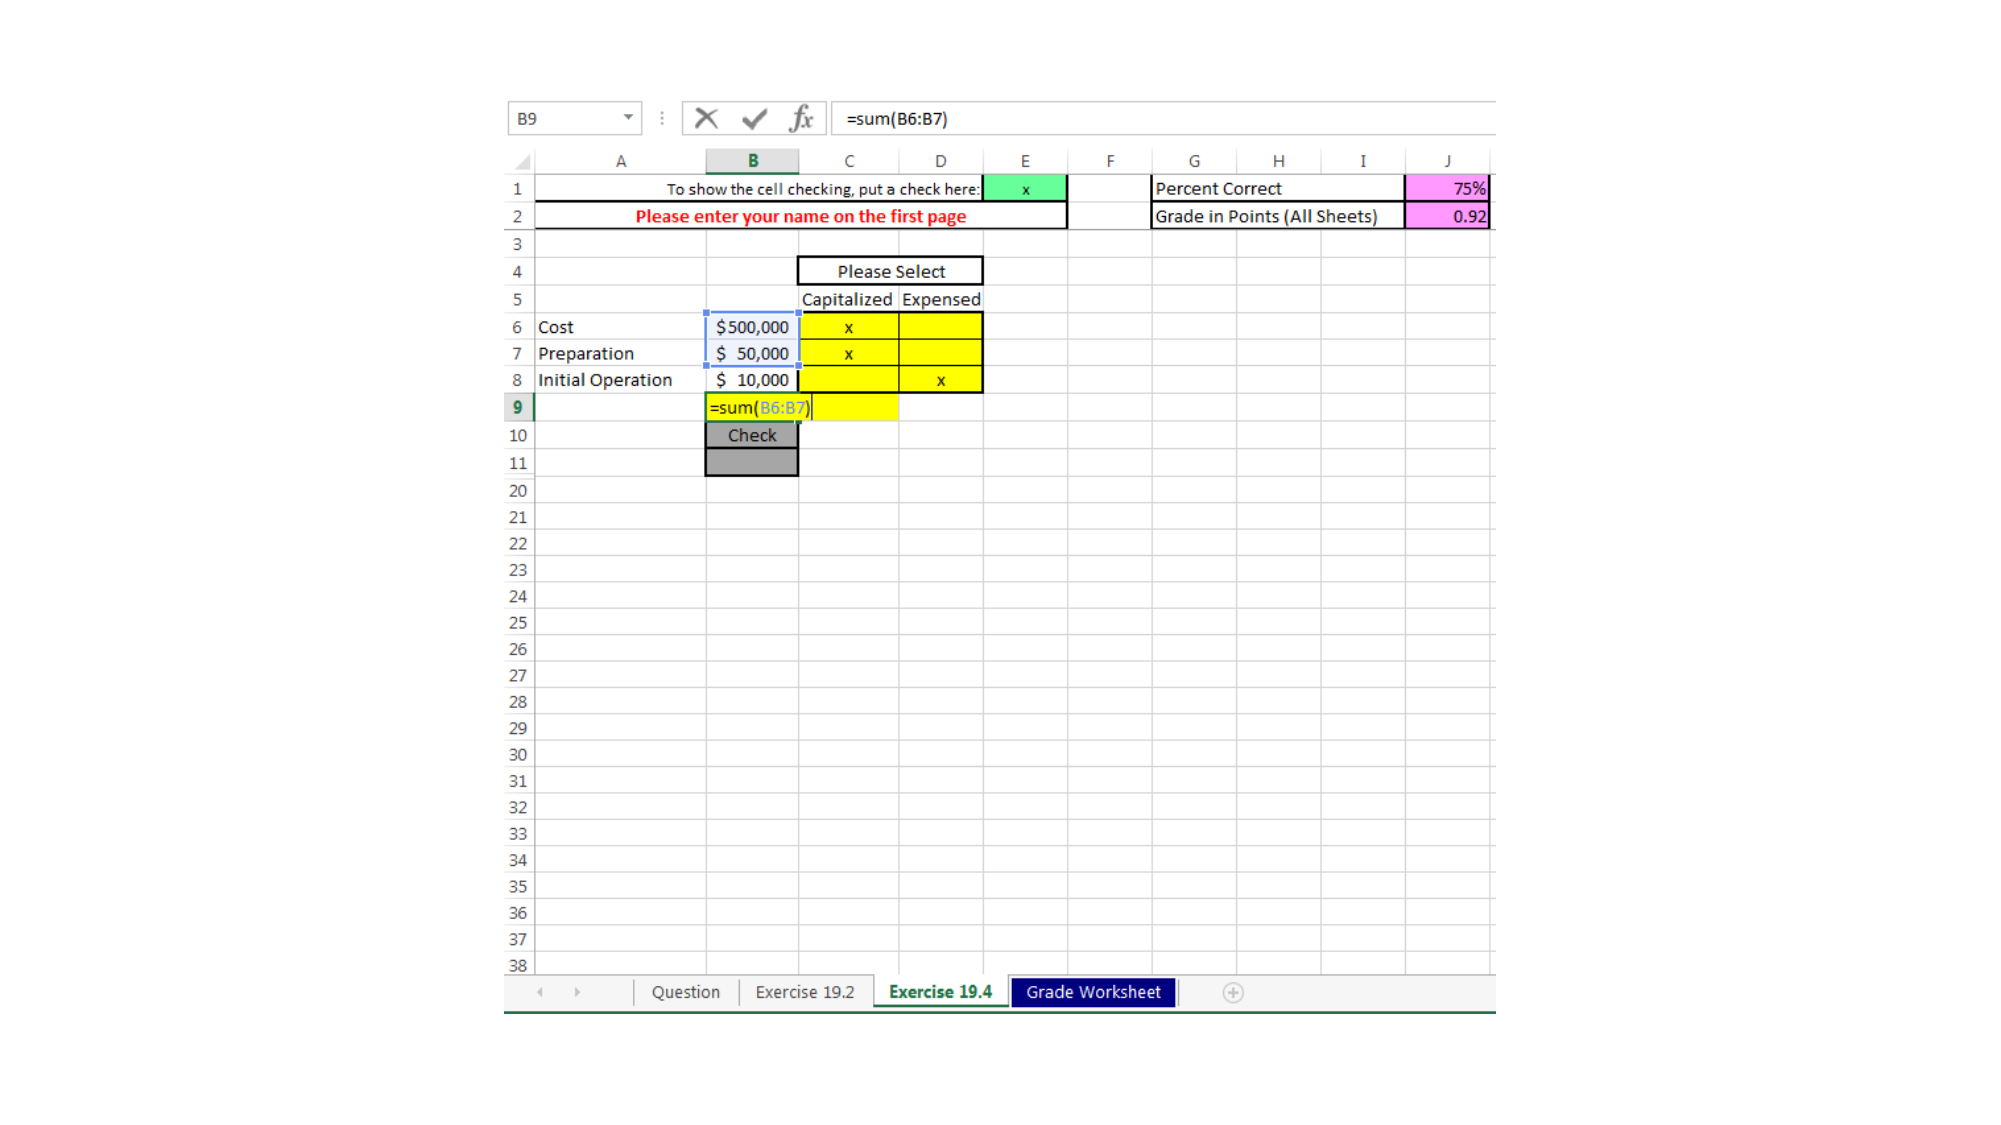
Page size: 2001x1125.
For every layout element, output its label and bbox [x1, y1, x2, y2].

list [504, 88, 1496, 1014]
